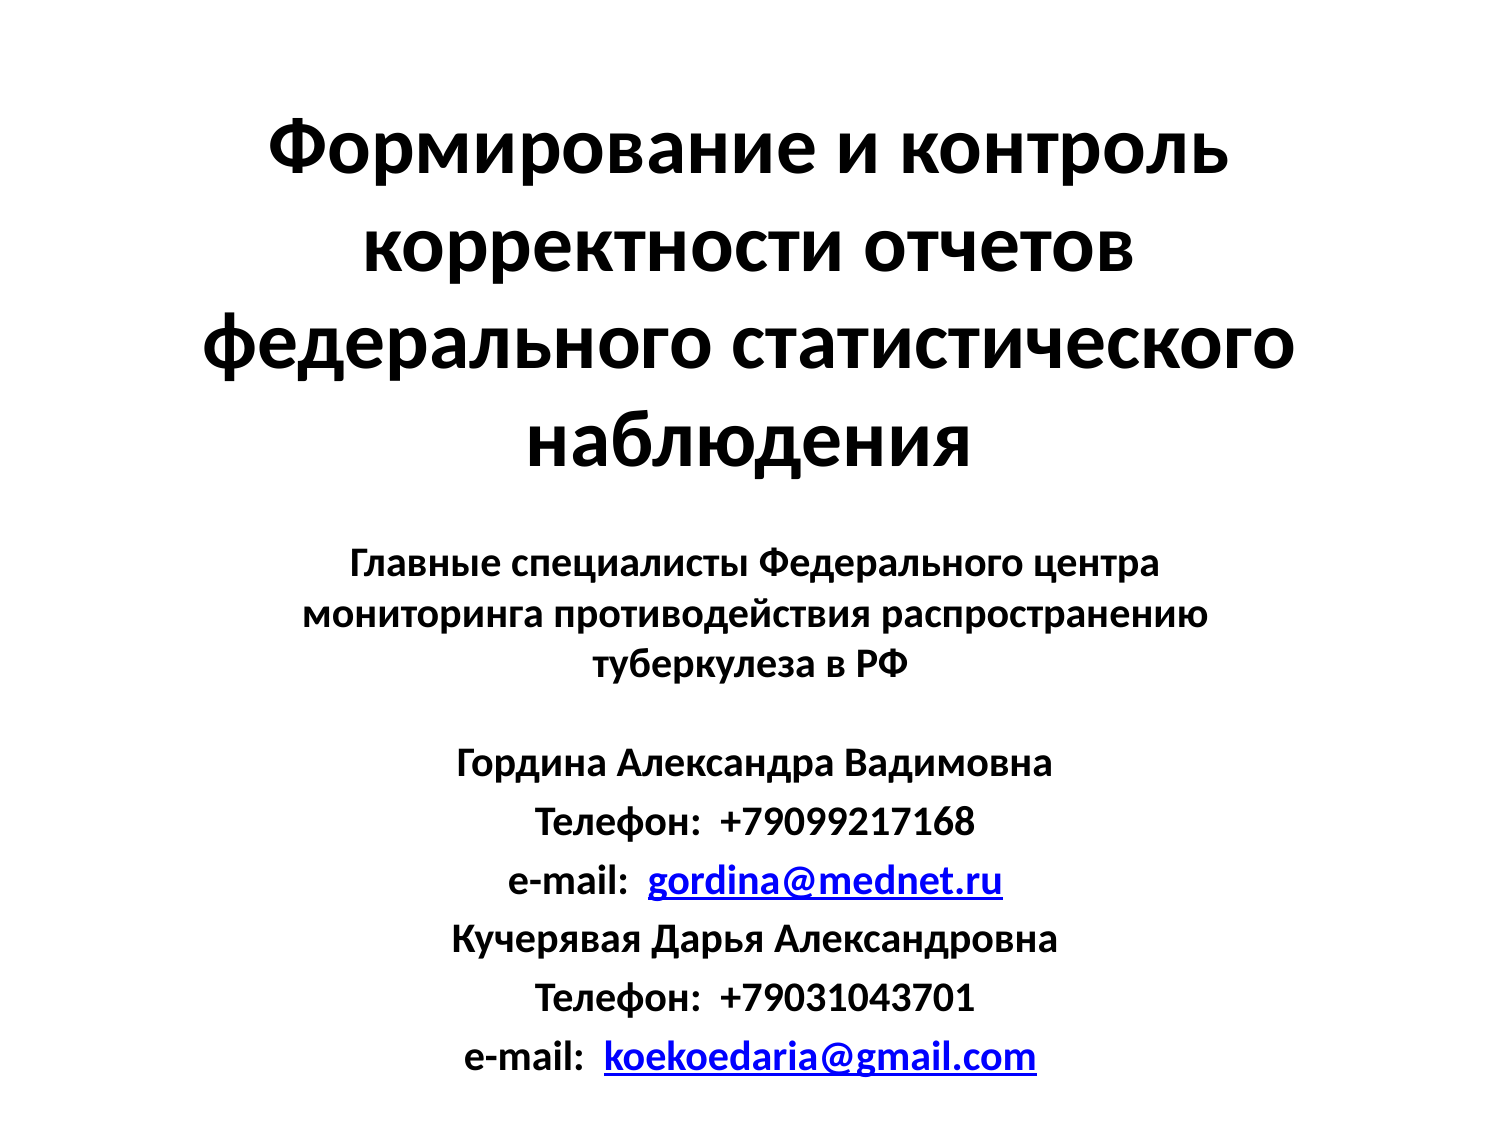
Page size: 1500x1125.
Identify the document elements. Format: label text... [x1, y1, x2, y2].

subtitle Главные специалисты Федерального центра мониторинга противодействия распространению туберкулеза в РФ Гордина Александра Вадимовна Телефон: +79099217168 e-mail: gordina@mednet.ru Кучерявая Дарья Александровна Телефон: +79031043701 e-mail: koekoedaria@gmail.com [229, 527, 1281, 1091]
title Формирование и контроль корректности отчетов федерального статистического наблюдения [112, 81, 1388, 591]
